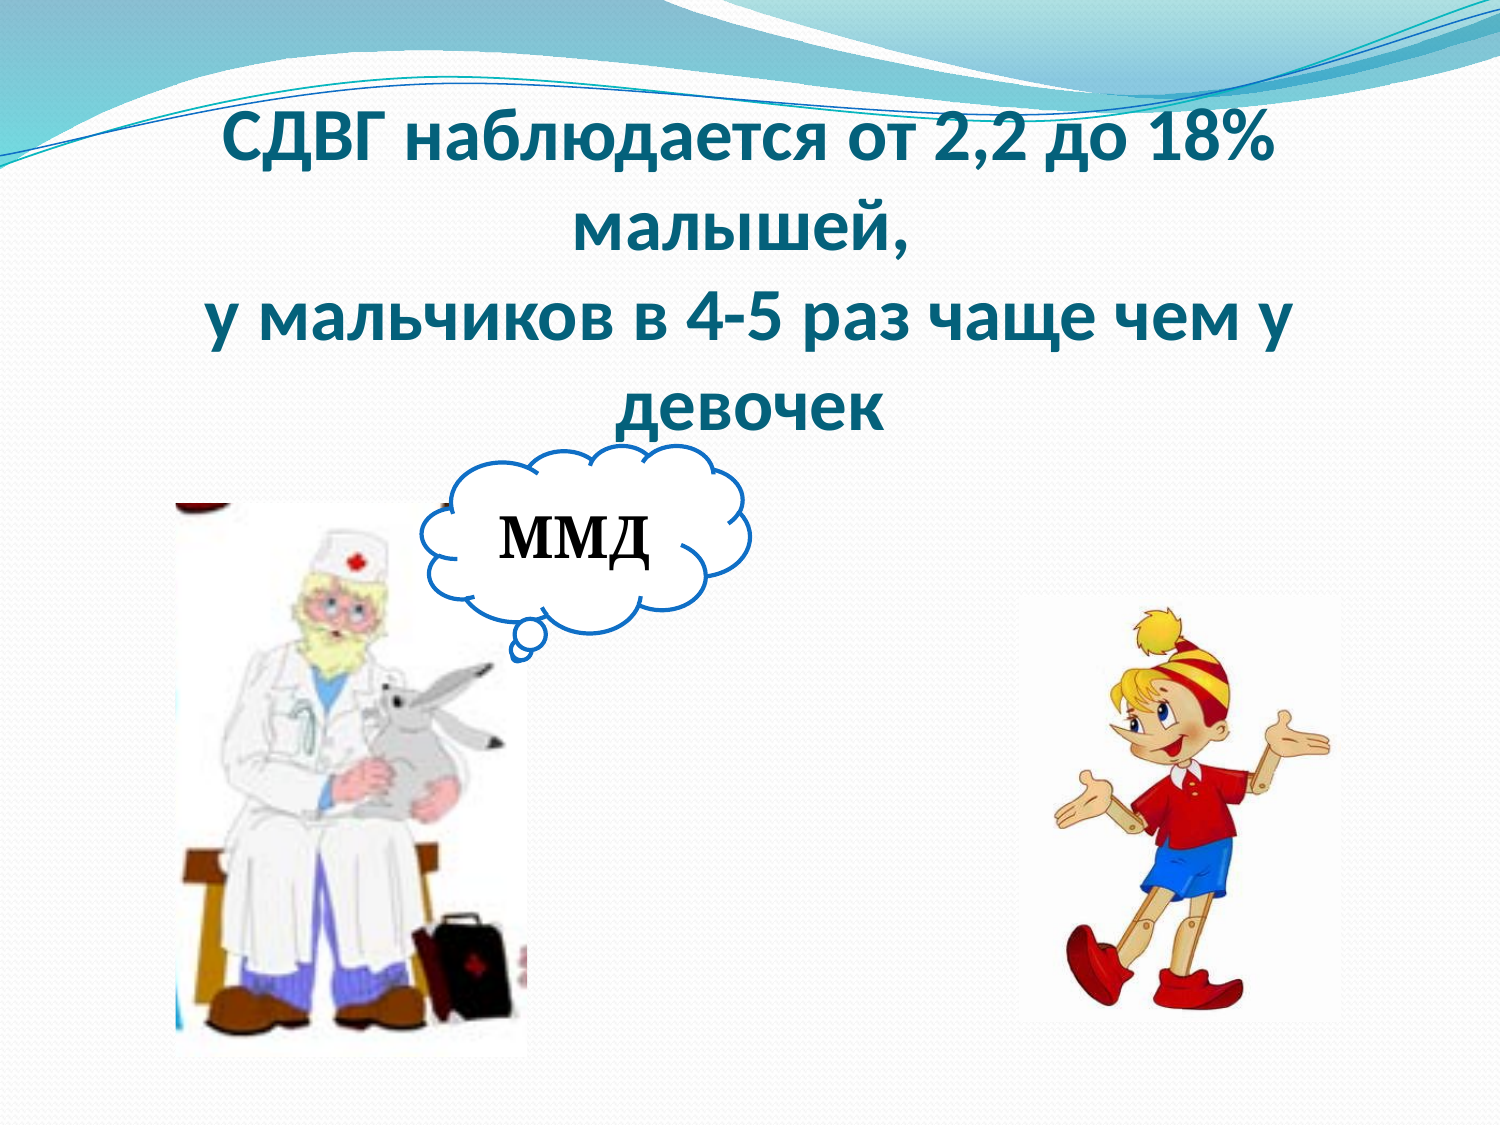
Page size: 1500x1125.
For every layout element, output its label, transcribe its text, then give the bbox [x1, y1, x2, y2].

text_box ММД [448, 443, 753, 652]
picture [1019, 597, 1342, 1023]
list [175, 503, 528, 1057]
title СДВГ наблюдается от 2,2 до 18% малышей, у мальчиков в 4-5 раз чаще чем у девочек [75, 93, 1425, 446]
